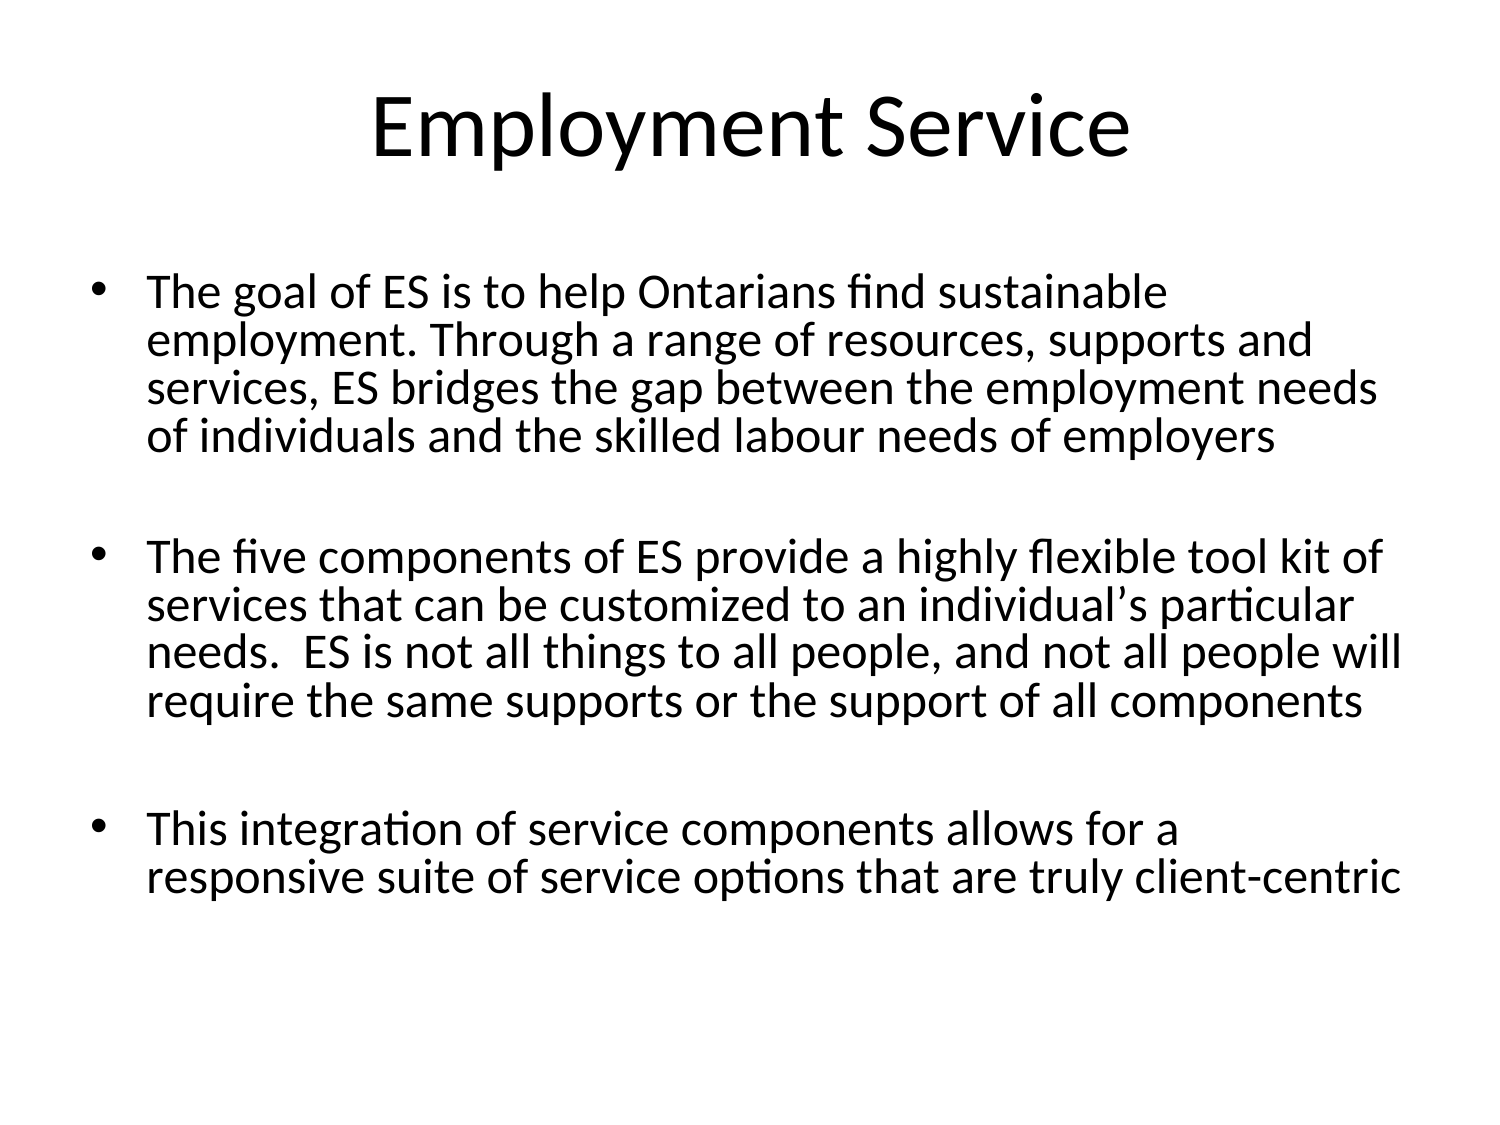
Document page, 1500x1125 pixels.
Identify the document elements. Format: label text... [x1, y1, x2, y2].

title Employment Service [76, 54, 1427, 186]
list The goal of ES is to help Ontarians find sustainable employment. Through a range of resources, supports and services, ES bridges the gap between the employment needs of individuals and the skilled labour needs of employers The five components of ES provide a highly flexible tool kit of services that can be customized to an individual’s particular needs. ES is not all things to all people, and not all people will require the same supports or the support of all components This integration of service components allows for a responsive suite of service options that are truly client-centric [75, 262, 1425, 1005]
